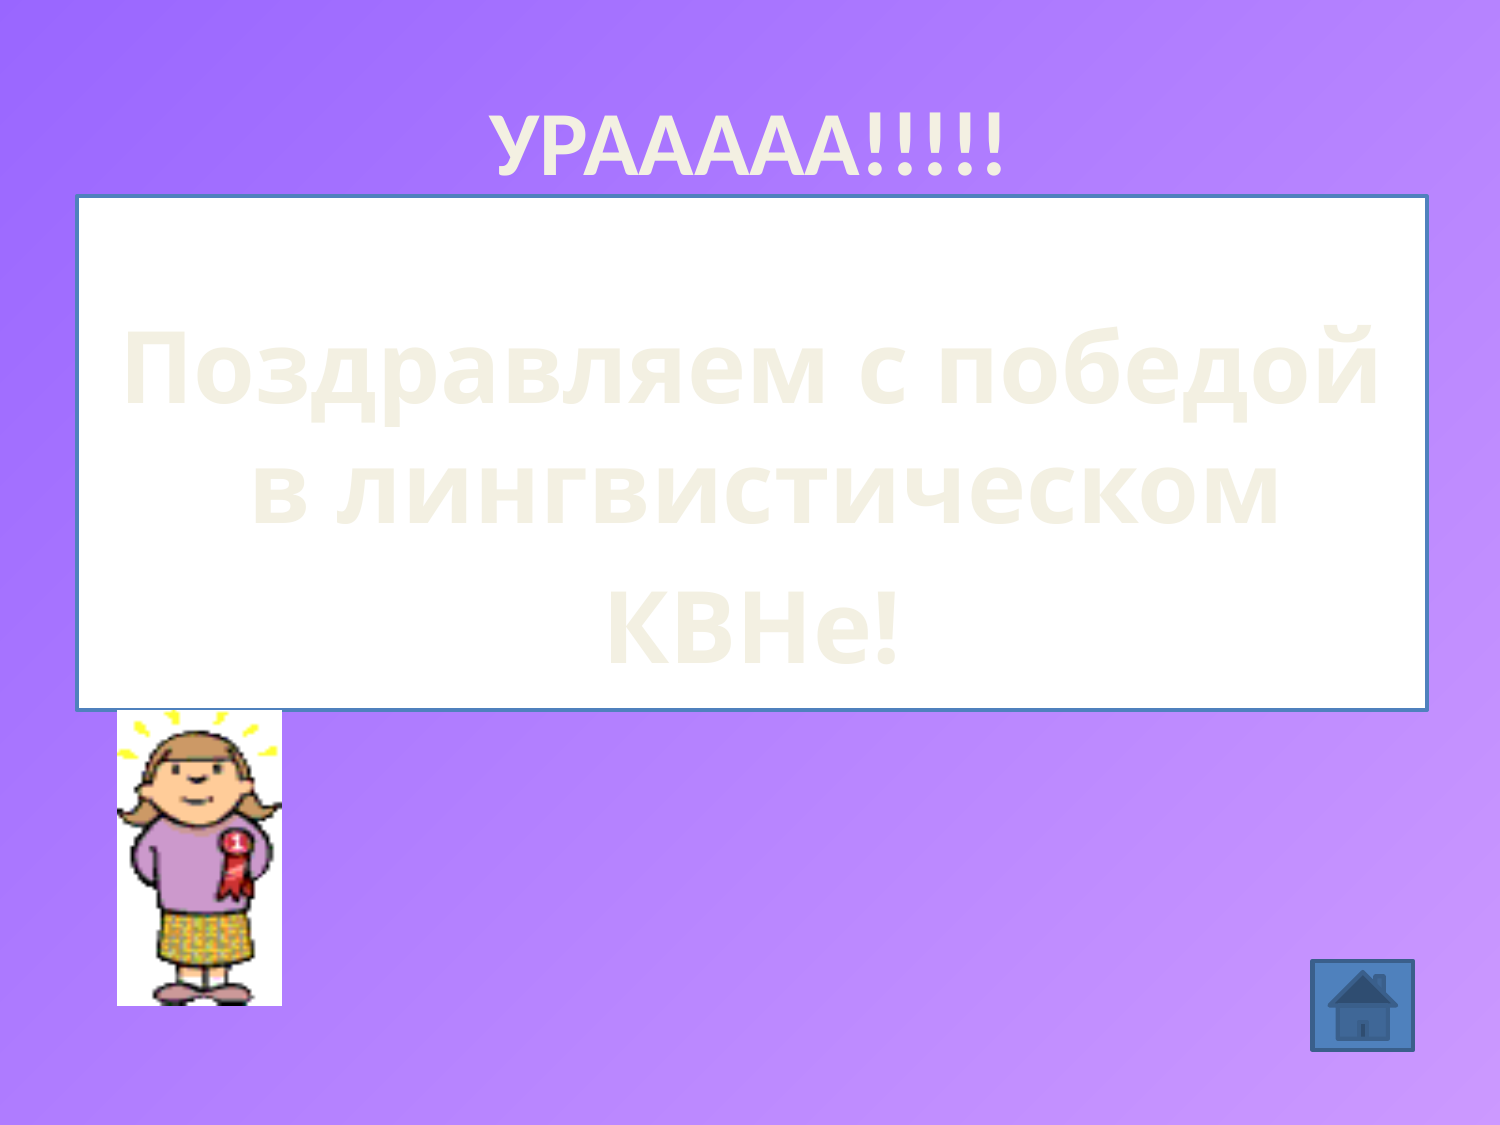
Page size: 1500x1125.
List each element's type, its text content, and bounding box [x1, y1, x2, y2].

picture [116, 709, 282, 1006]
title УРААААА!!!!! [75, 45, 1425, 194]
text_box [1310, 959, 1415, 1052]
list Поздравляем с победой в лингвистическом КВНе! [75, 194, 1429, 712]
